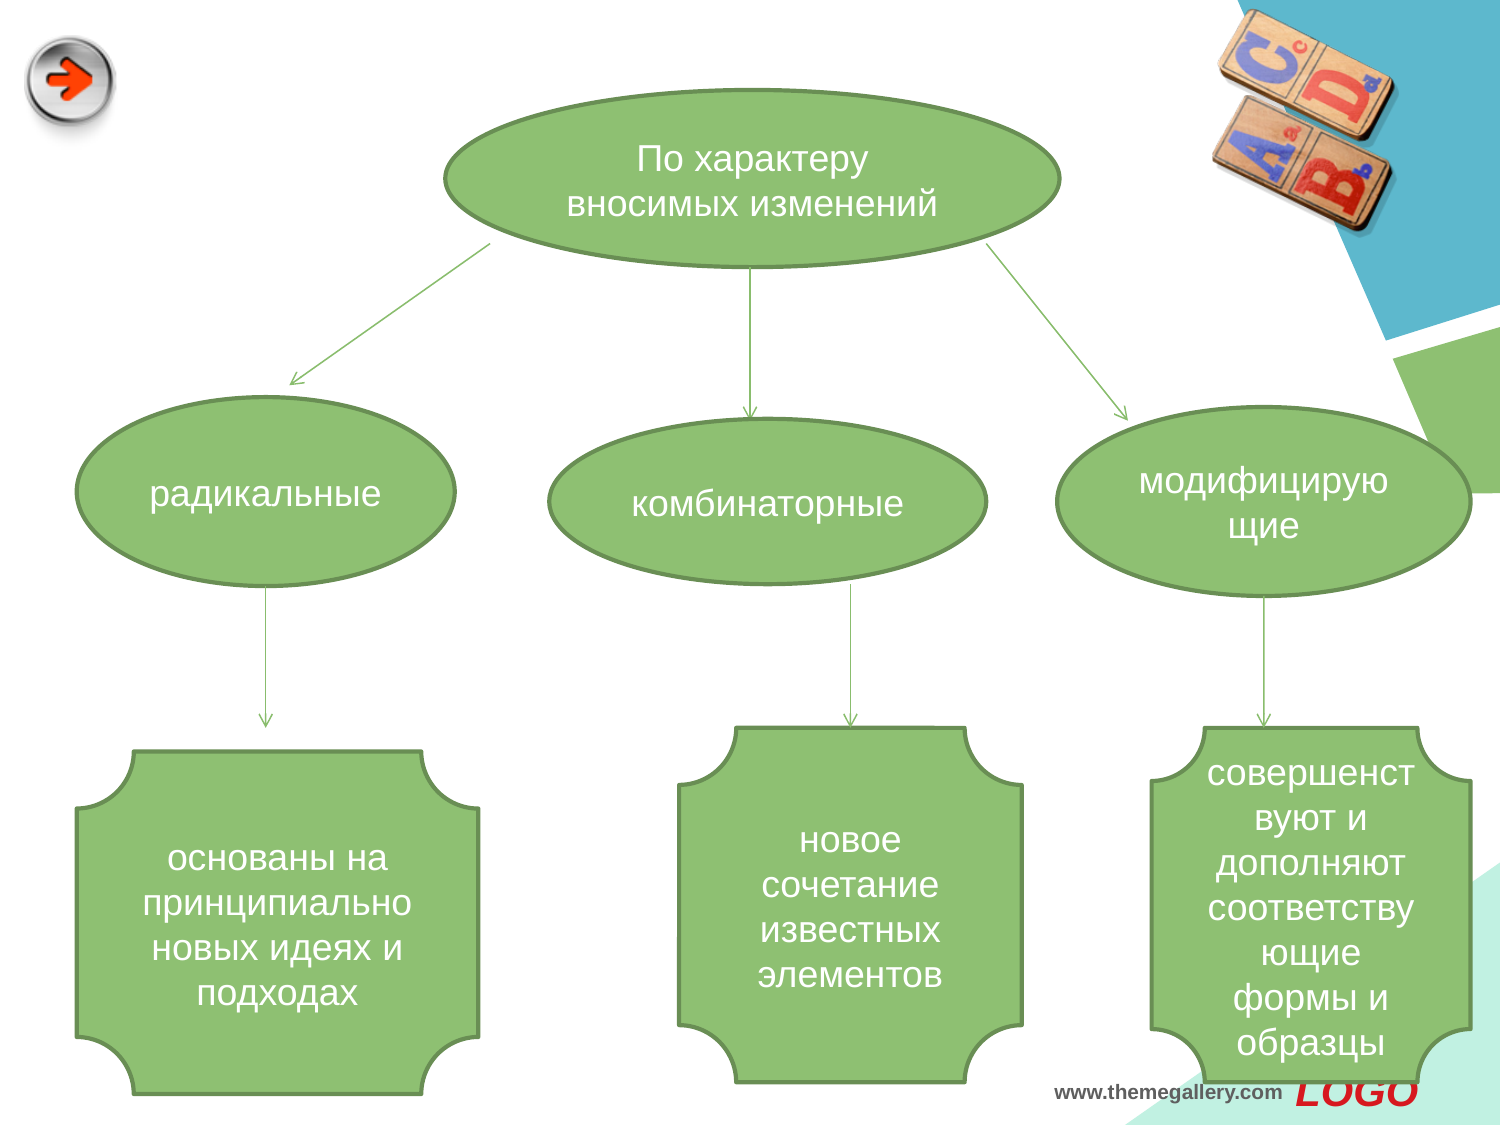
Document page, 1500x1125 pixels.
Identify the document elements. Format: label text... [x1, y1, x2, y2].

footer www.themegallery.com [947, 1071, 1298, 1112]
text_box новое сочетание известных элементов [676, 725, 1024, 1085]
text_box комбинаторные [547, 416, 989, 587]
text_box По характеру вносимых изменений [443, 87, 1062, 270]
text_box совершенствуют и дополняют соответствующие формы и образцы [1149, 725, 1473, 1085]
picture [24, 35, 118, 150]
text_box основаны на принципиально новых идеях и подходах [74, 749, 481, 1097]
text_box модифицирующие [1055, 404, 1473, 599]
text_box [985, 243, 1129, 421]
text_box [288, 243, 491, 386]
picture [1212, 8, 1399, 238]
text_box радикальные [74, 394, 457, 589]
